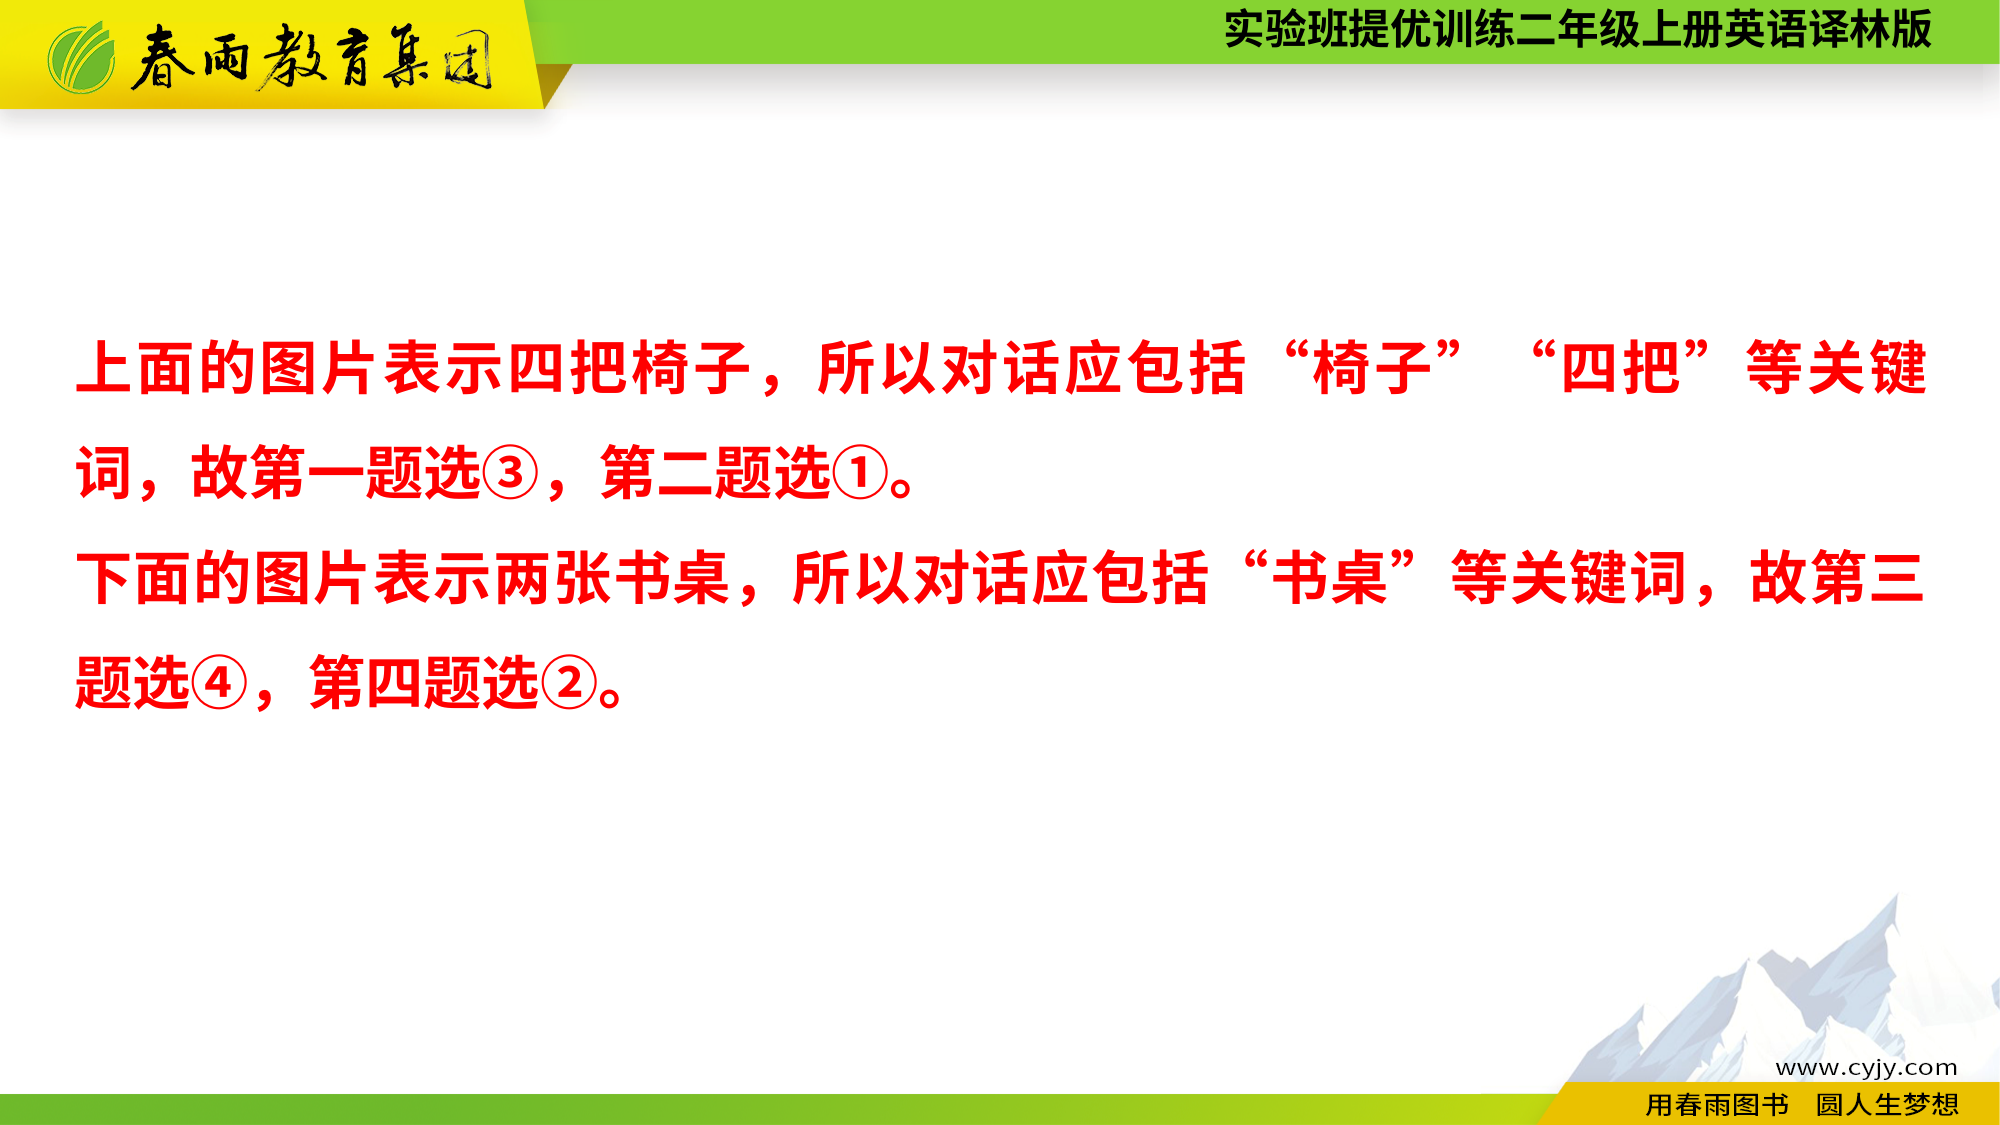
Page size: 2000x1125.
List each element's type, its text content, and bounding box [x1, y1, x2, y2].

list 上面的图片表示四把椅子，所以对话应包括“椅子”“四把”等关键词，故第一题选③，第二题选①。 下面的图片表示两张书桌，所以对话应包括“书桌”等关键词，故第三题选④，第四题选②。 [59, 288, 1944, 728]
picture [0, 0, 2000, 1125]
